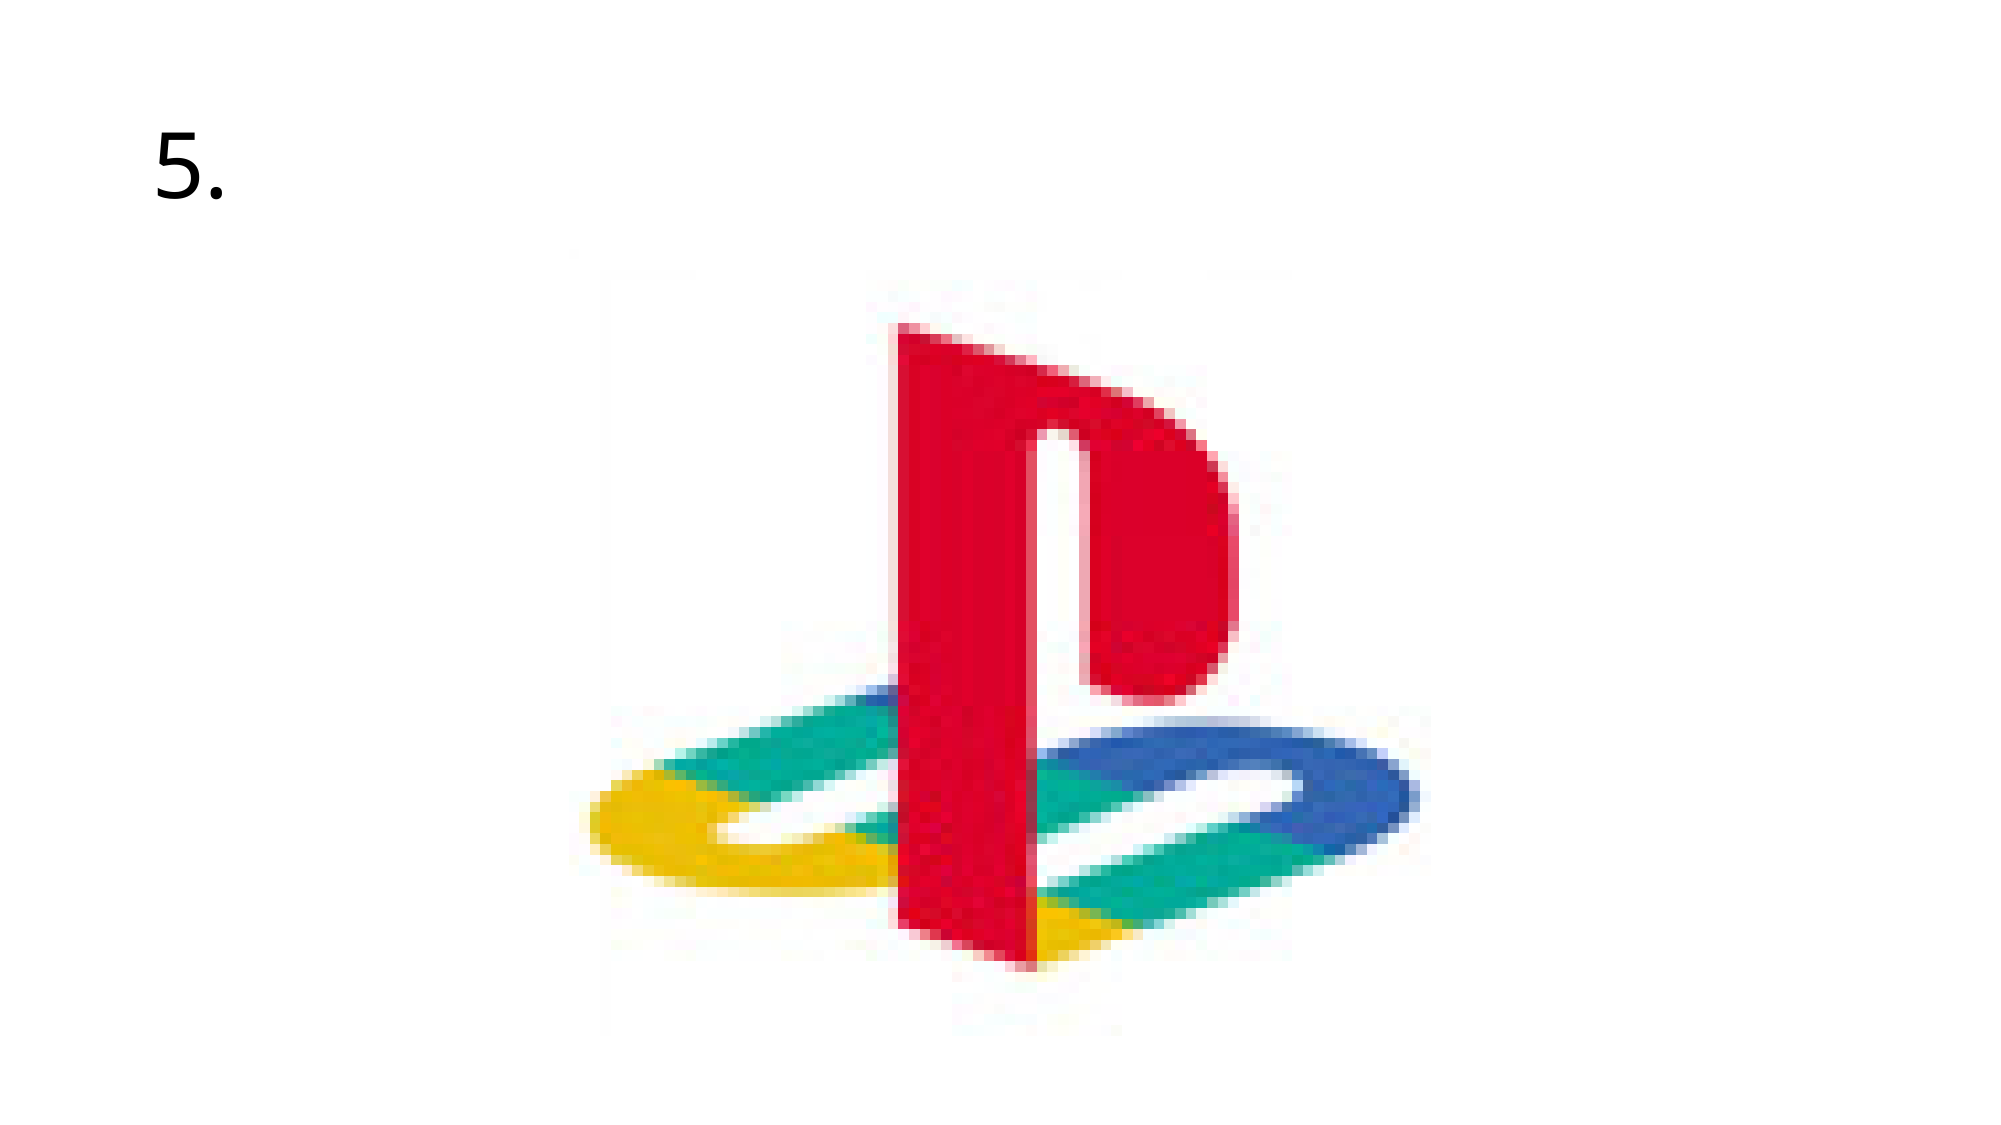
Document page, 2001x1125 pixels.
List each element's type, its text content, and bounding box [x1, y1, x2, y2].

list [569, 249, 1431, 1037]
title 5. [137, 59, 1863, 278]
